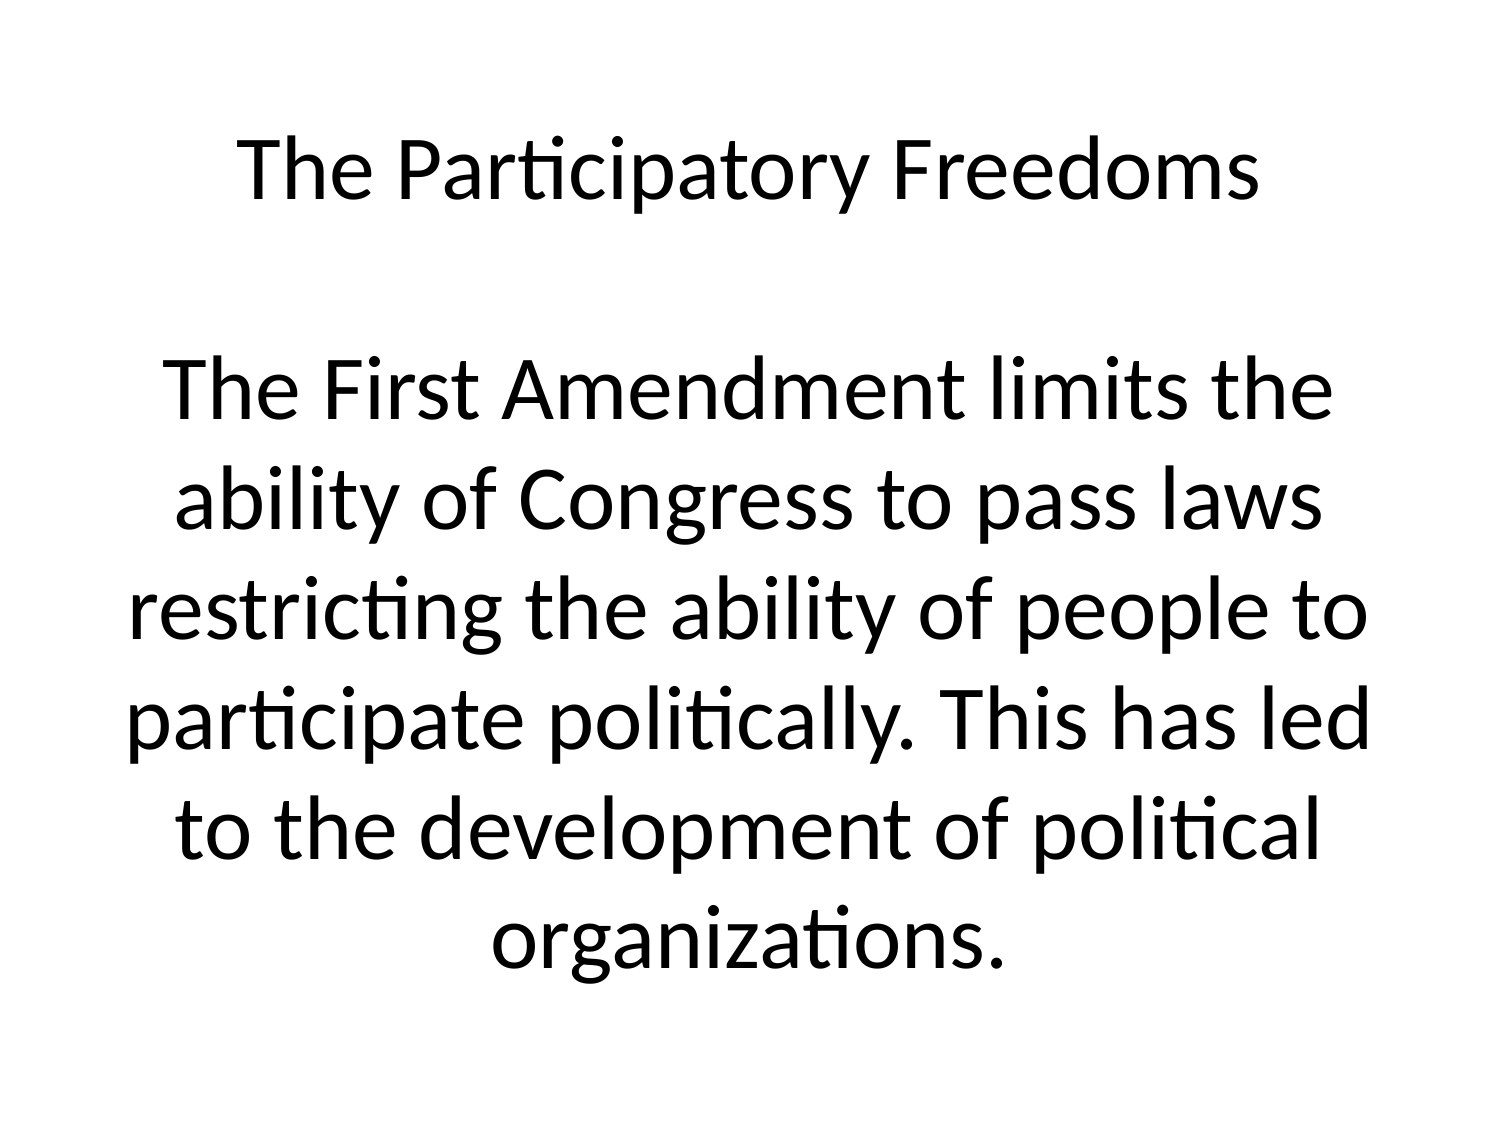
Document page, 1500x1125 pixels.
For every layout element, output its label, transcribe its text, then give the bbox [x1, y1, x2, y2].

title The Participatory Freedoms The First Amendment limits the ability of Congress to pass laws restricting the ability of people to participate politically. This has led to the development of political organizations. [74, 44, 1426, 1051]
